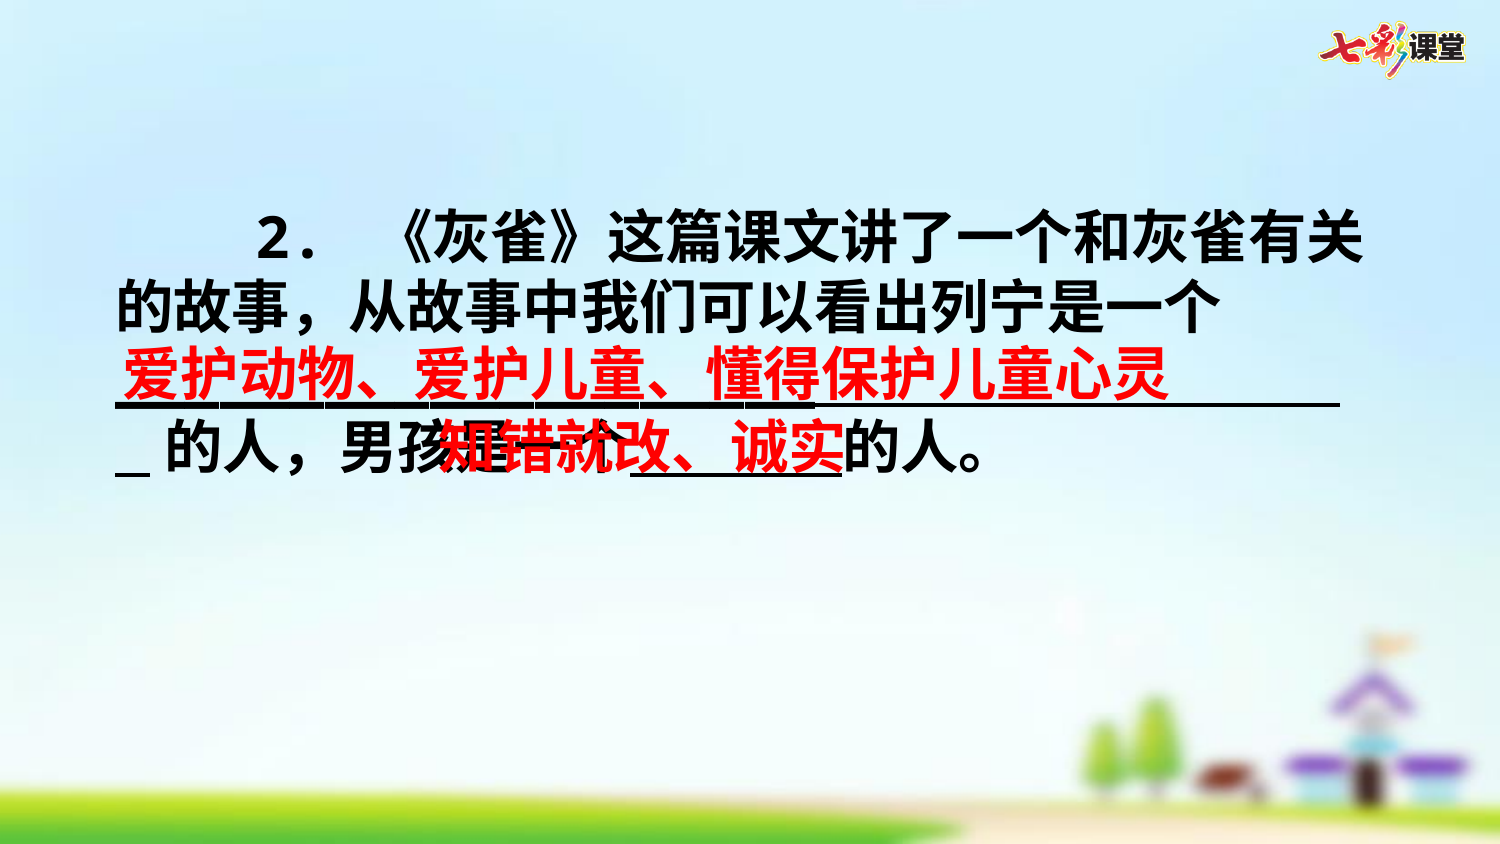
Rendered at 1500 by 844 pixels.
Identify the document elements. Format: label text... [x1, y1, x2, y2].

picture [0, 0, 1500, 844]
text_box 2. 《灰雀》这篇课文讲了一个和灰雀有关的故事，从故事中我们可以看出列宁是一个____________________ 的人，男孩是一个 的人。 [100, 192, 1388, 488]
text_box 爱护动物、爱护儿童、懂得保护儿童心灵 [107, 329, 1284, 415]
text_box 知错就改、诚实 [424, 402, 956, 488]
